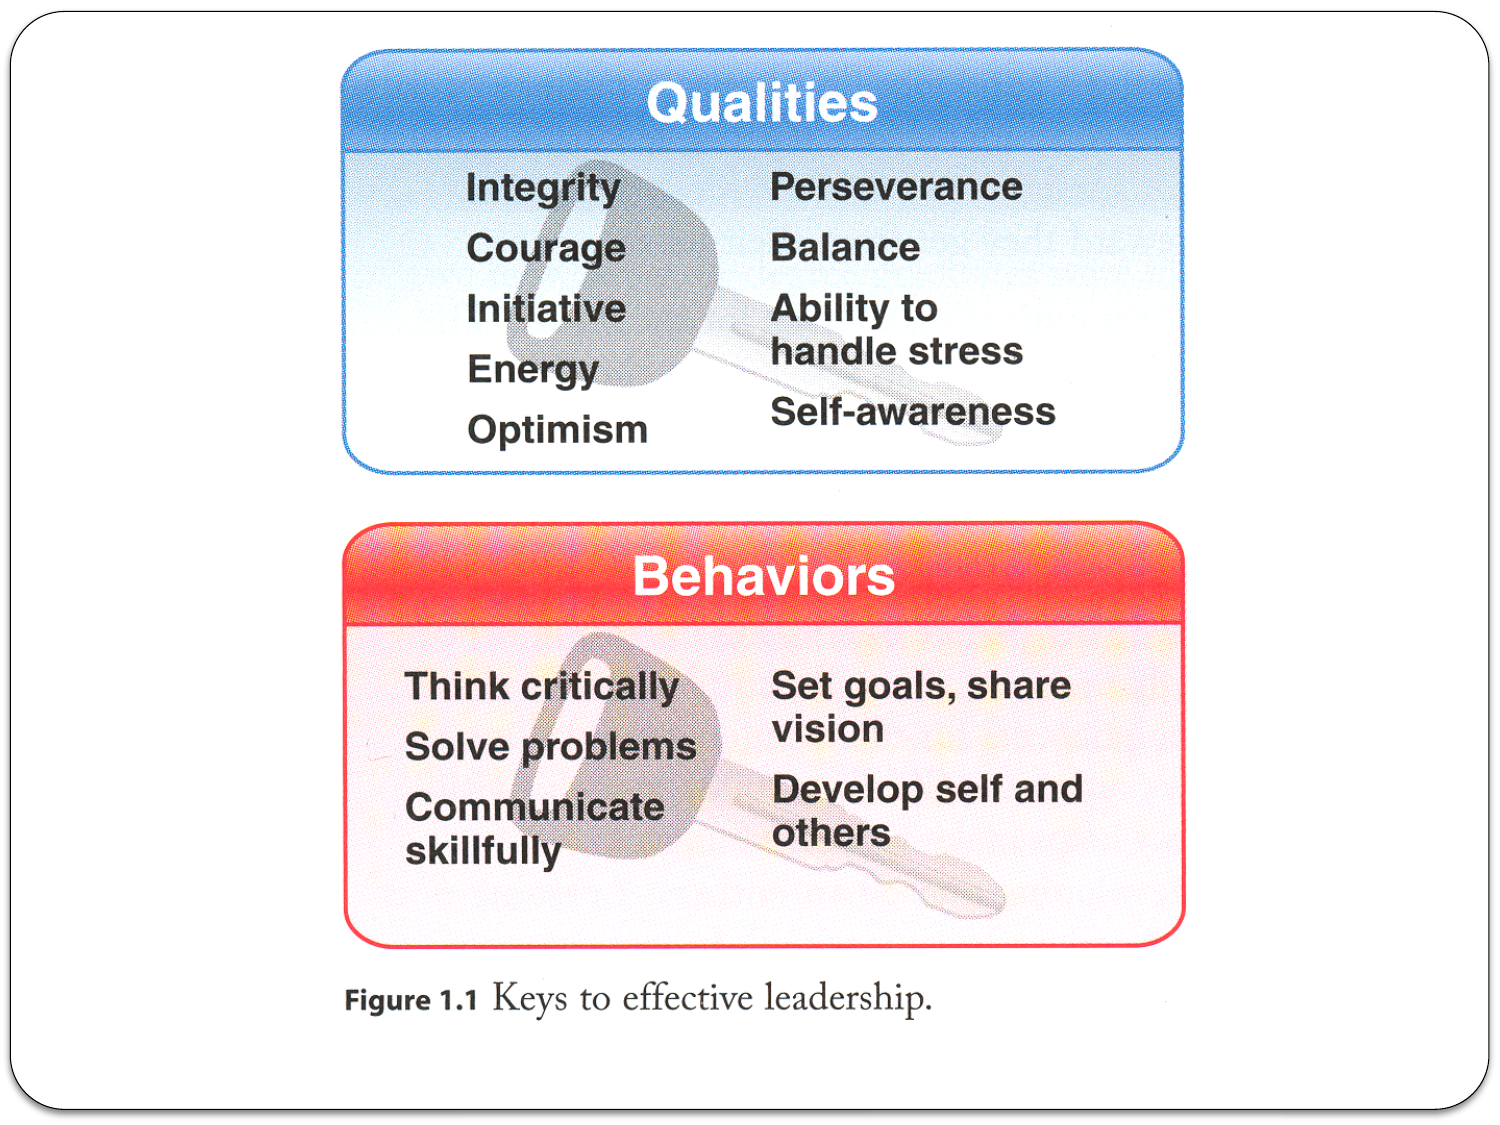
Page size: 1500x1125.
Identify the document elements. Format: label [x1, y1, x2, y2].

picture [324, 24, 1213, 1045]
